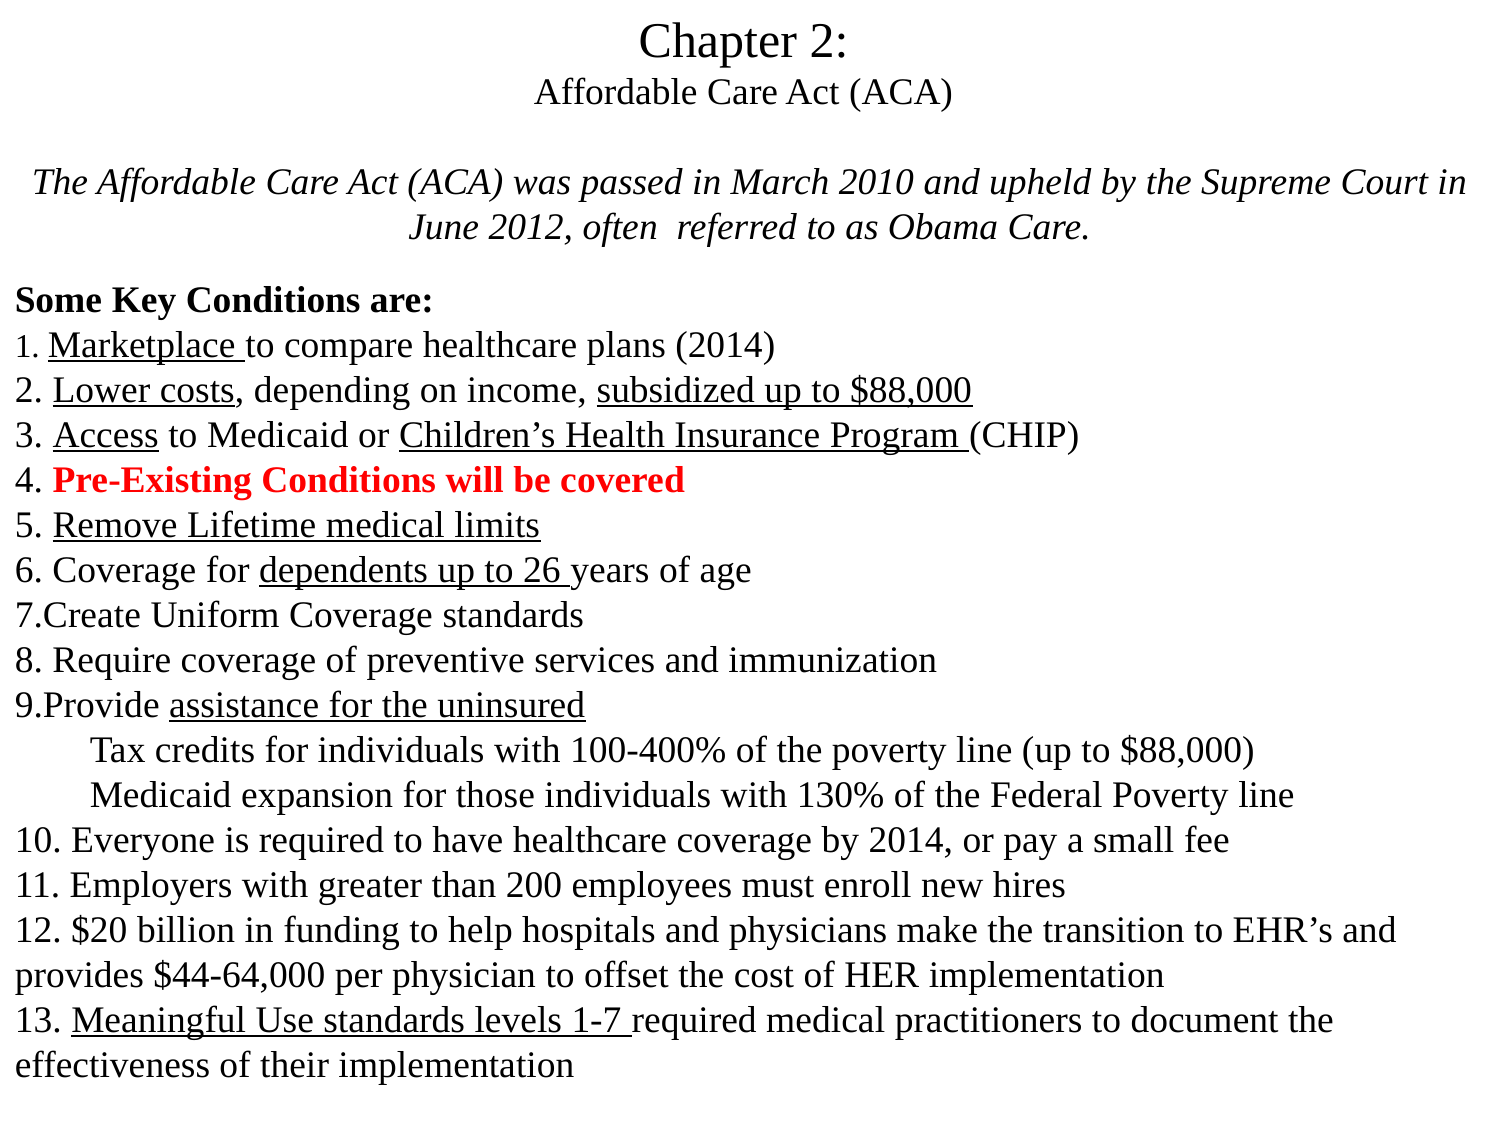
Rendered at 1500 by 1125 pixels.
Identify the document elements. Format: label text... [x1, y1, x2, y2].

text_box Some Key Conditions are: 1. Marketplace to compare healthcare plans (2014) 2. Lower costs, depending on income, subsidized up to $88,000 3. Access to Medicaid or Children’s Health Insurance Program (CHIP) 4. Pre-Existing Conditions will be covered 5. Remove Lifetime medical limits 6. Coverage for dependents up to 26 years of age 7.Create Uniform Coverage standards 8. Require coverage of preventive services and immunization 9.Provide assistance for the uninsured Tax credits for individuals with 100-400% of the poverty line (up to $88,000) Medicaid expansion for those individuals with 130% of the Federal Poverty line 10. Everyone is required to have healthcare coverage by 2014, or pay a small fee 11. Employers with greater than 200 employees must enroll new hires 12. $20 billion in funding to help hospitals and physicians make the transition to EHR’s and provides $44-64,000 per physician to offset the cost of HER implementation 13. Meaningful Use standards levels 1-7 required medical practitioners to document the effectiveness of their implementation [0, 268, 1500, 1093]
text_box Chapter 2: Affordable Care Act (ACA) [162, 0, 1325, 120]
text_box The Affordable Care Act (ACA) was passed in March 2010 and upheld by the Supreme Court in June 2012, often referred to as Obama Care. [0, 149, 1500, 255]
